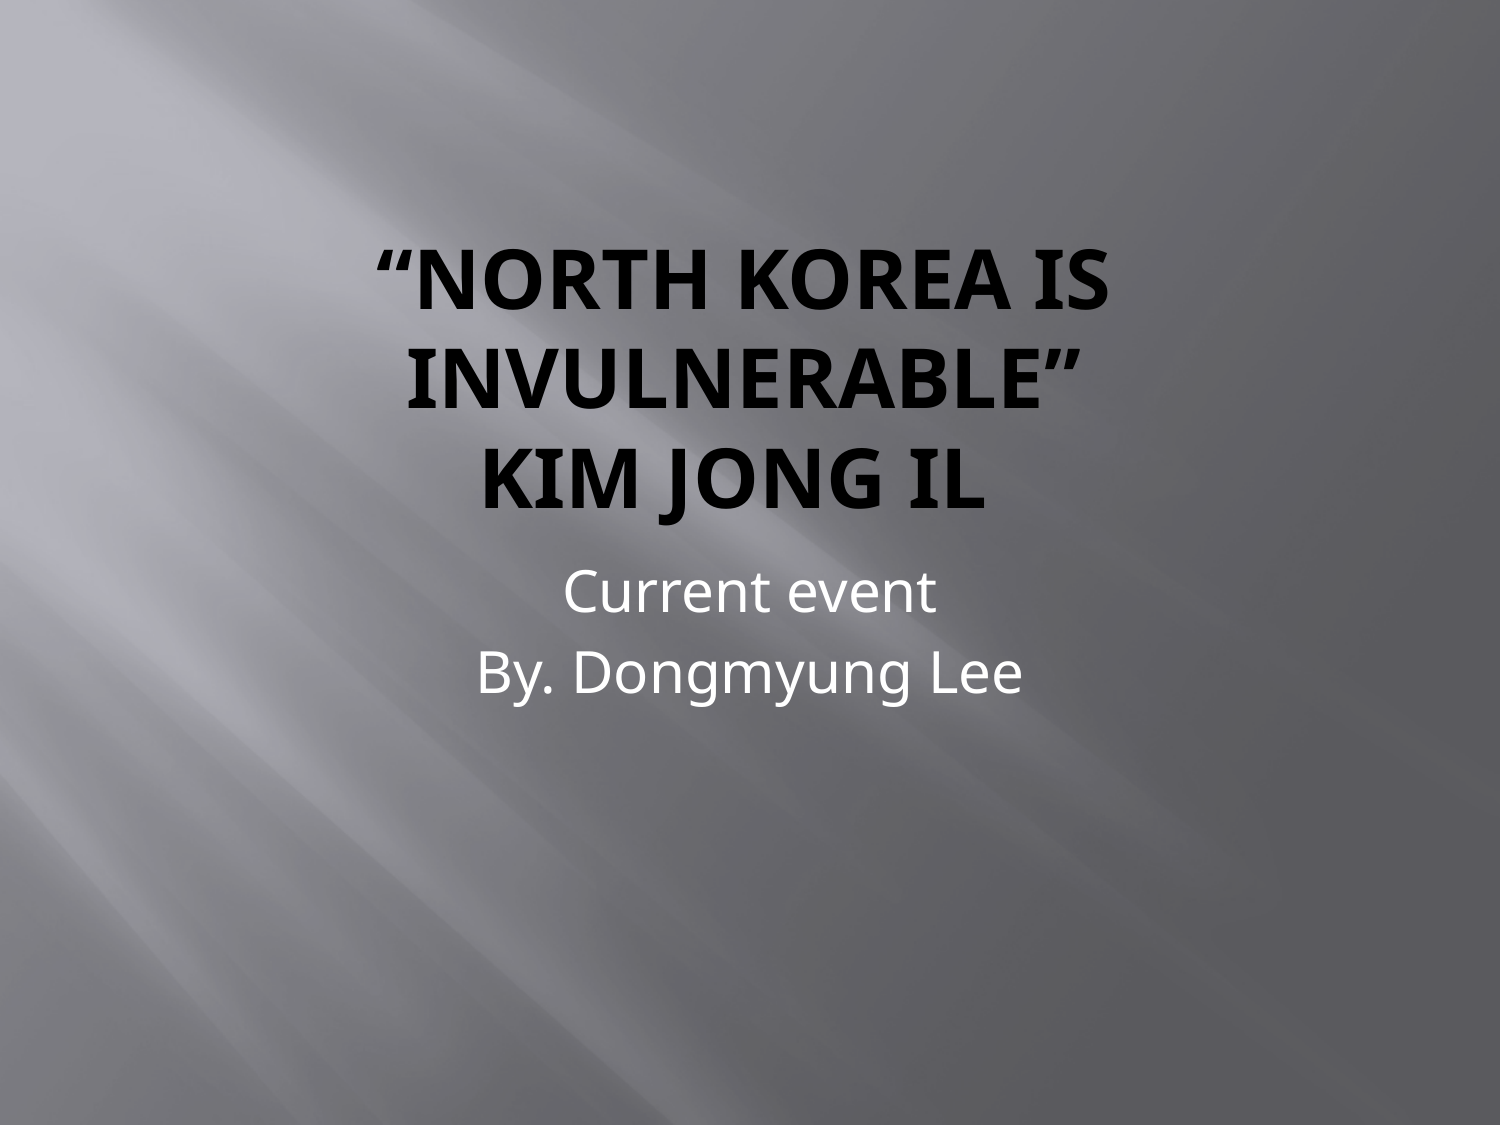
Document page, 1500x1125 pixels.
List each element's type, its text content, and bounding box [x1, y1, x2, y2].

subtitle Current event By. Dongmyung Lee [225, 546, 1275, 834]
title “North Korea is Invulnerable” Kim Jong il [69, 224, 1420, 525]
